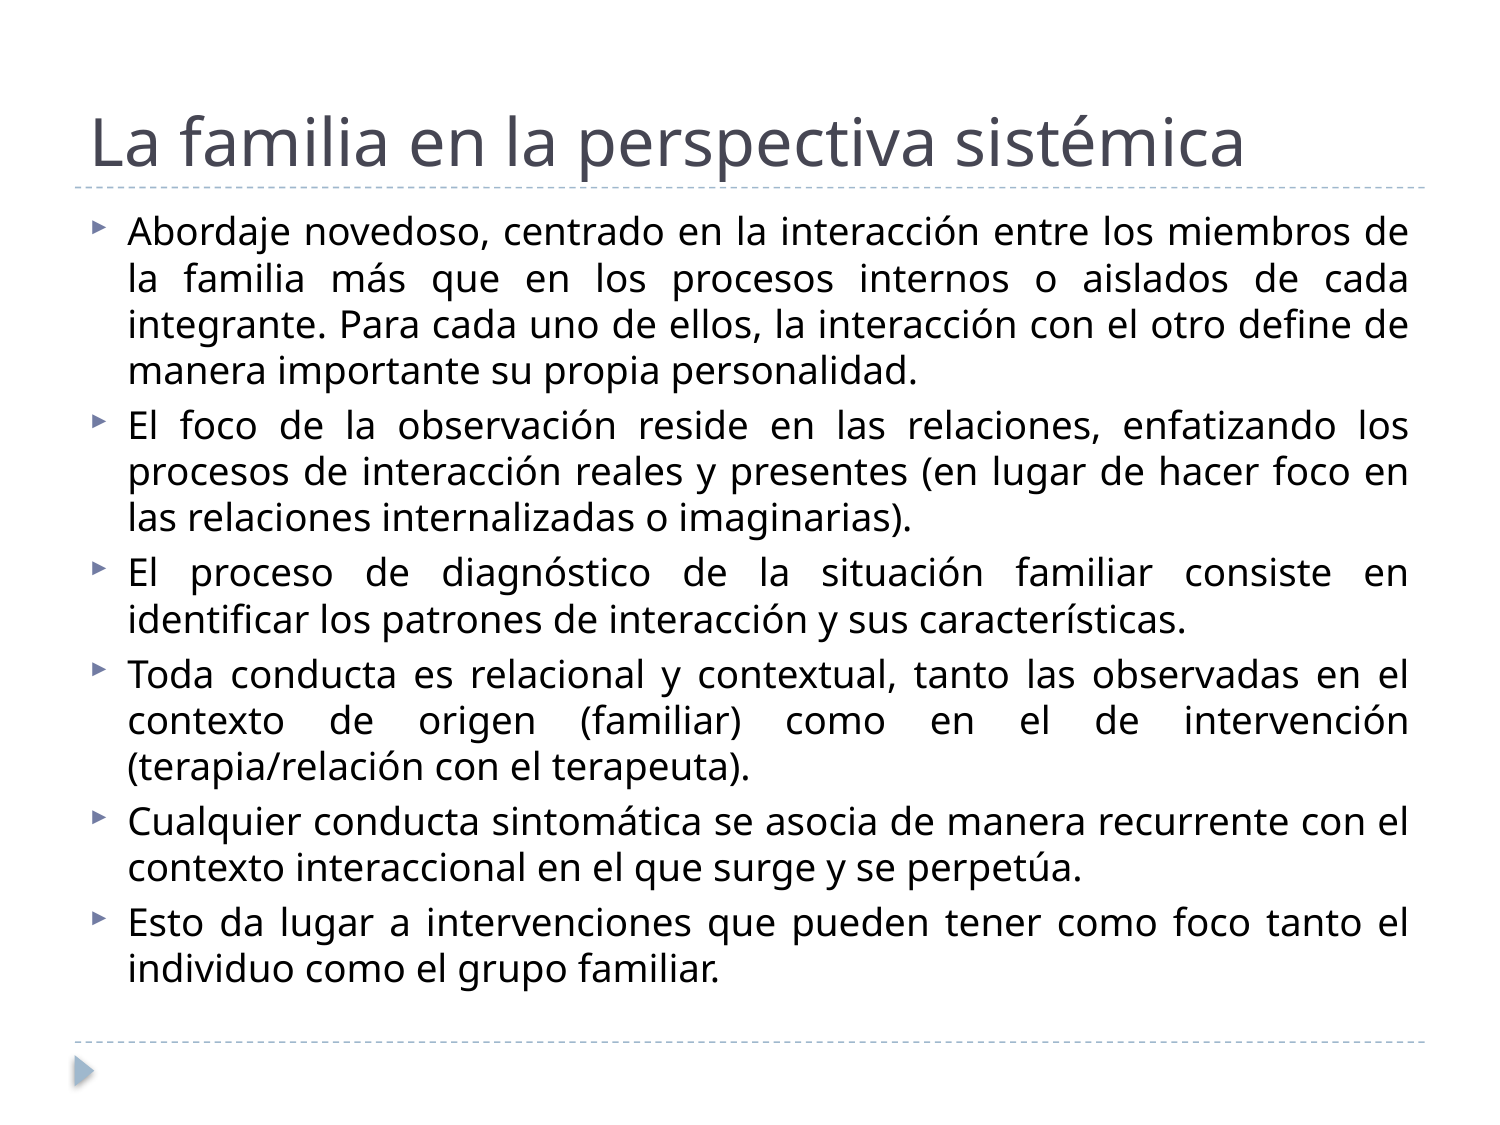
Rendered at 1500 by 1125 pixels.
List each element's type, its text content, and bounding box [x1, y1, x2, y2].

list Abordaje novedoso, centrado en la interacción entre los miembros de la familia más que en los procesos internos o aislados de cada integrante. Para cada uno de ellos, la interacción con el otro define de manera importante su propia personalidad. El foco de la observación reside en las relaciones, enfatizando los procesos de interacción reales y presentes (en lugar de hacer foco en las relaciones internalizadas o imaginarias). El proceso de diagnóstico de la situación familiar consiste en identificar los patrones de interacción y sus características. Toda conducta es relacional y contextual, tanto las observadas en el contexto de origen (familiar) como en el de intervención (terapia/relación con el terapeuta). Cualquier conducta sintomática se asocia de manera recurrente con el contexto interaccional en el que surge y se perpetúa. Esto da lugar a intervenciones que pueden tener como foco tanto el individuo como el grupo familiar. [75, 200, 1425, 1010]
title La familia en la perspectiva sistémica [75, 24, 1425, 188]
